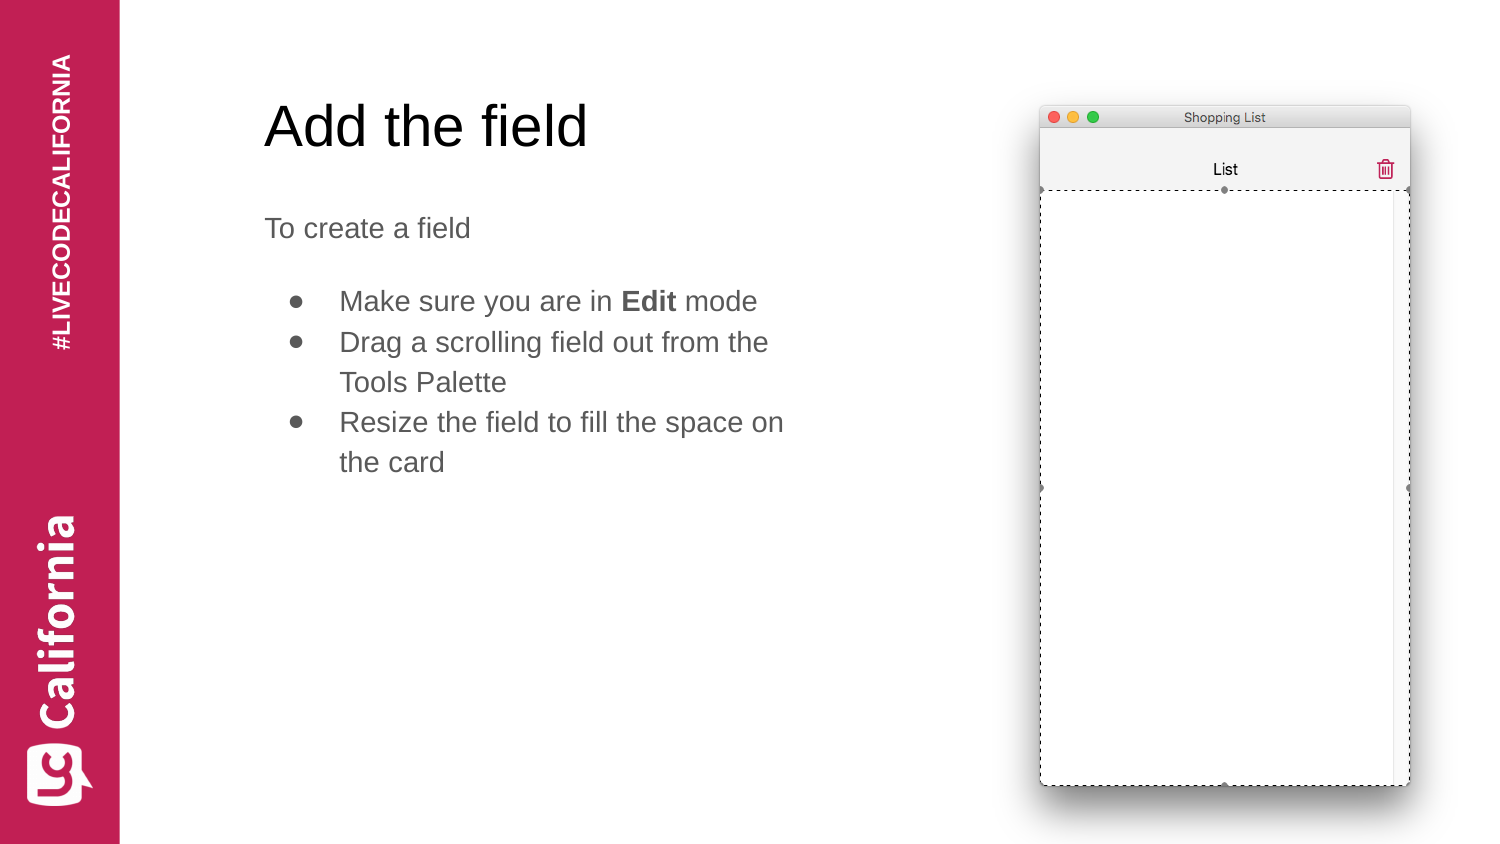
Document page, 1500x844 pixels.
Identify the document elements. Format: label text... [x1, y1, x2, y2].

list To create a field Make sure you are in Edit mode Drag a scrolling field out from the Tools Palette Resize the field to fill the space on the card [249, 189, 813, 750]
picture [984, 74, 1465, 844]
title Add the field [249, 72, 985, 167]
picture [0, 0, 120, 844]
